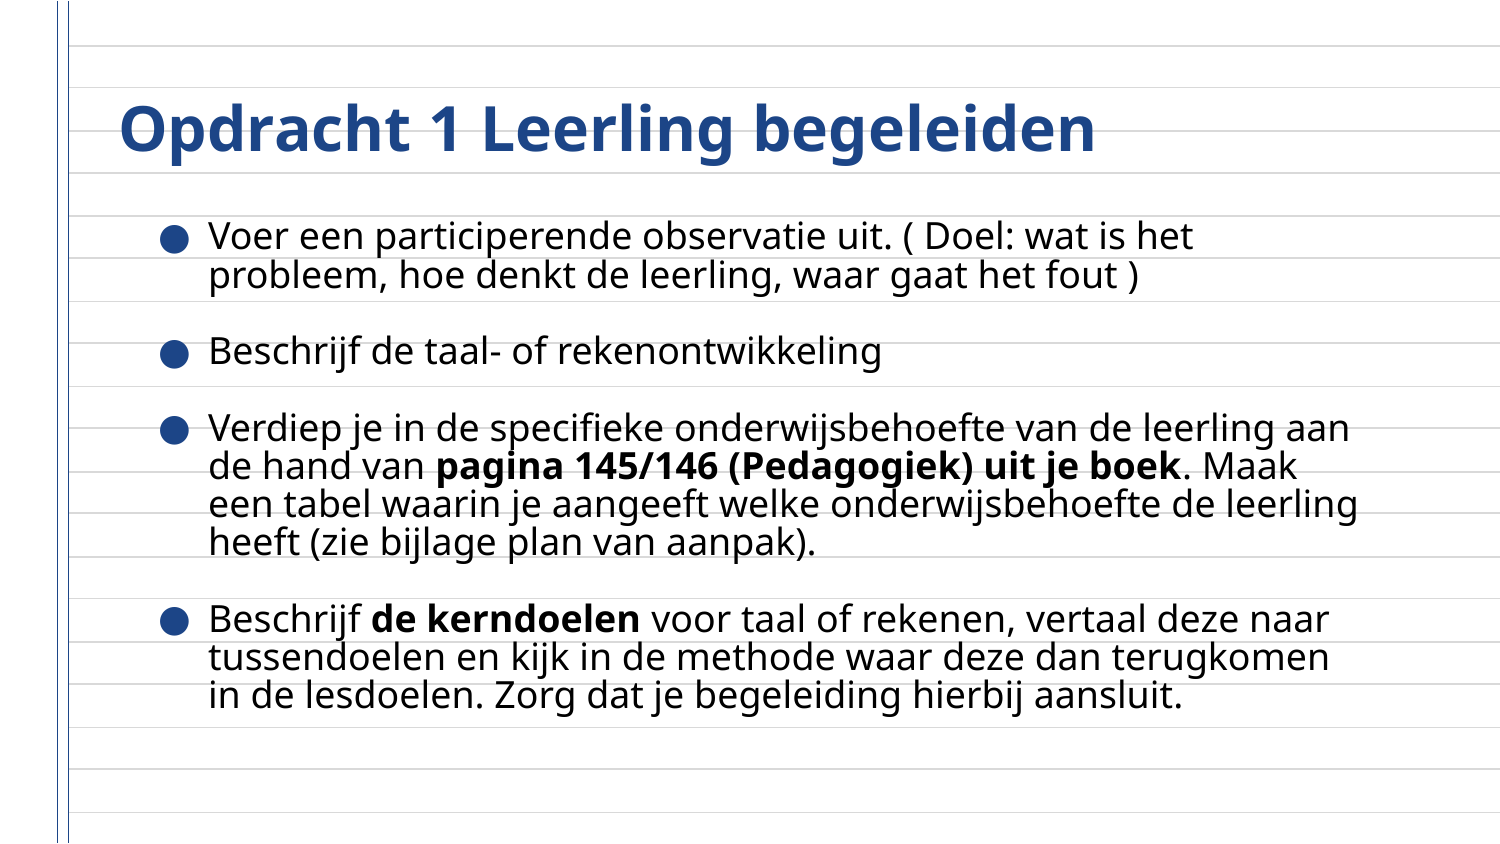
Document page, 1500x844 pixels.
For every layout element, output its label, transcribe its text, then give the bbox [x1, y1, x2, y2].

title Opdracht 1 Leerling begeleiden [118, 88, 1382, 148]
list Voer een participerende observatie uit. ( Doel: wat is het probleem, hoe denkt de leerling, waar gaat het fout ) Beschrijf de taal- of rekenontwikkeling Verdiep je in de specifieke onderwijsbehoefte van de leerling aan de hand van pagina 145/146 (Pedagogiek) uit je boek. Maak een tabel waarin je aangeeft welke onderwijsbehoefte de leerling heeft (zie bijlage plan van aanpak). Beschrijf de kerndoelen voor taal of rekenen, vertaal deze naar tussendoelen en kijk in de methode waar deze dan terugkomen in de lesdoelen. Zorg dat je begeleiding hierbij aansluit. [118, 204, 1382, 769]
